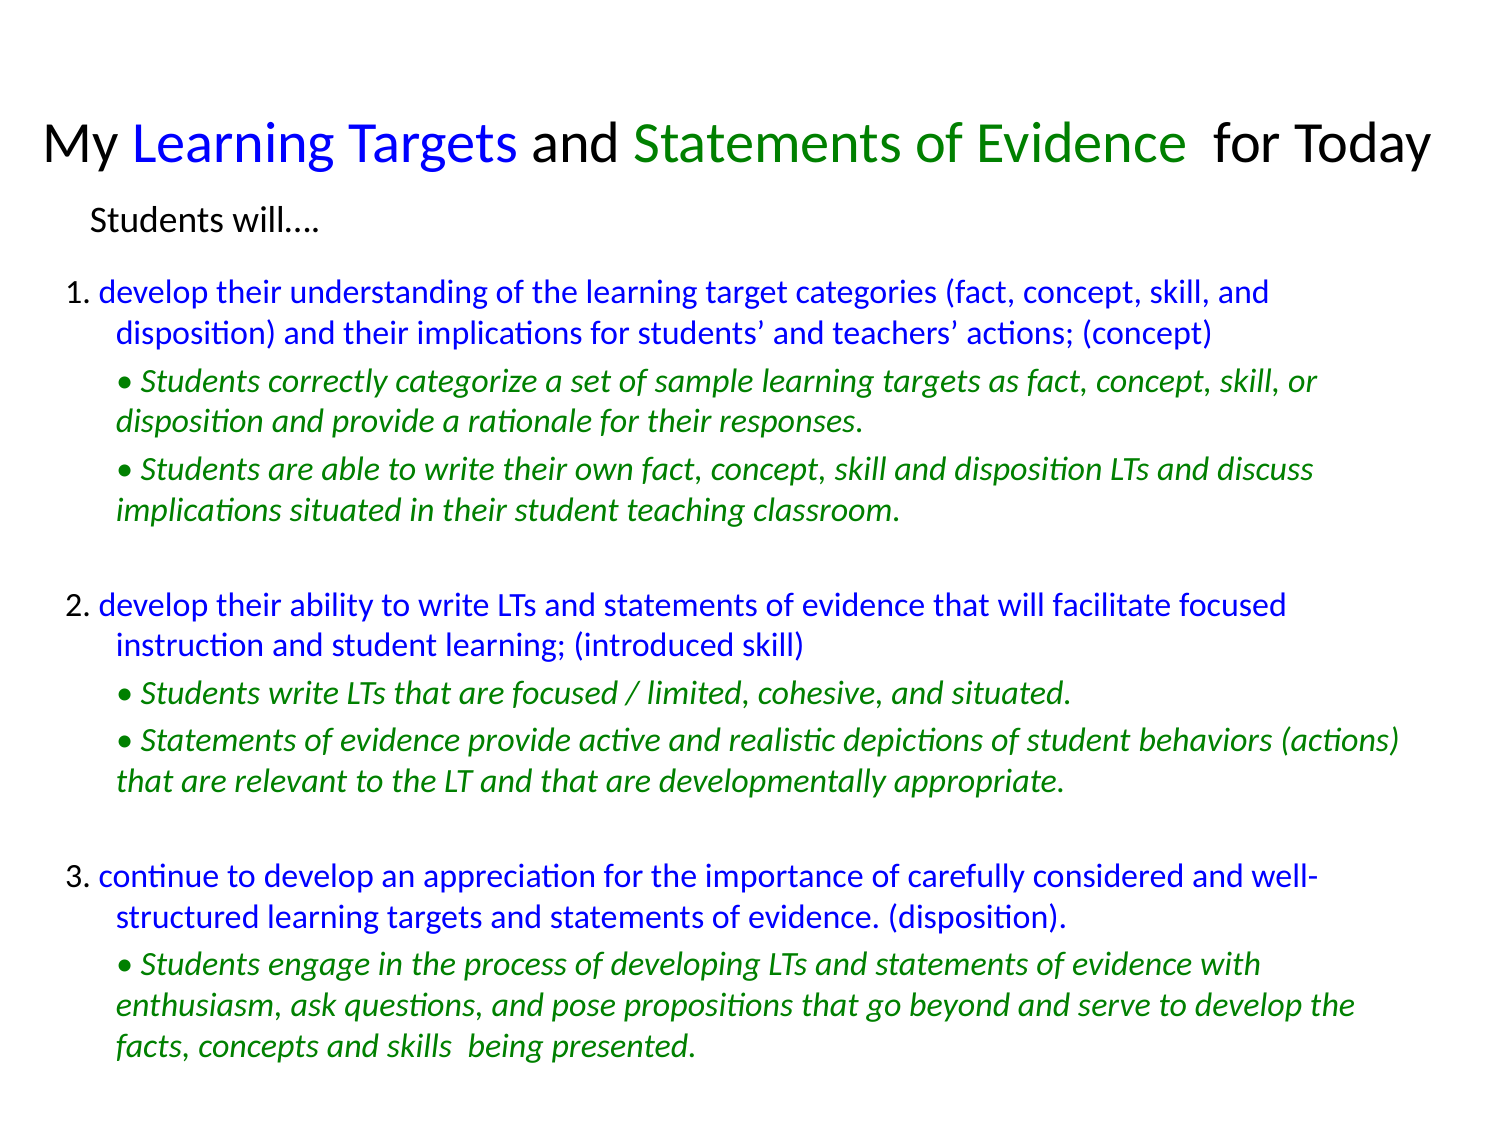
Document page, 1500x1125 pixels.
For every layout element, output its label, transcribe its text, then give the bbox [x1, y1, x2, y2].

list 1. develop their understanding of the learning target categories (fact, concept, skill, and disposition) and their implications for students’ and teachers’ actions; (concept) • Students correctly categorize a set of sample learning targets as fact, concept, skill, or disposition and provide a rationale for their responses. • Students are able to write their own fact, concept, skill and disposition LTs and discuss implications situated in their student teaching classroom. 2. develop their ability to write LTs and statements of evidence that will facilitate focused instruction and student learning; (introduced skill) • Students write LTs that are focused / limited, cohesive, and situated. • Statements of evidence provide active and realistic depictions of student behaviors (actions) that are relevant to the LT and that are developmentally appropriate. 3. continue to develop an appreciation for the importance of carefully considered and well-structured learning targets and statements of evidence. (disposition). • Students engage in the process of developing LTs and statements of evidence with enthusiasm, ask questions, and pose propositions that go beyond and serve to develop the facts, concepts and skills being presented. [50, 262, 1425, 1075]
title My Learning Targets and Statements of Evidence for Today [24, 45, 1450, 233]
text_box Students will…. [74, 187, 600, 248]
